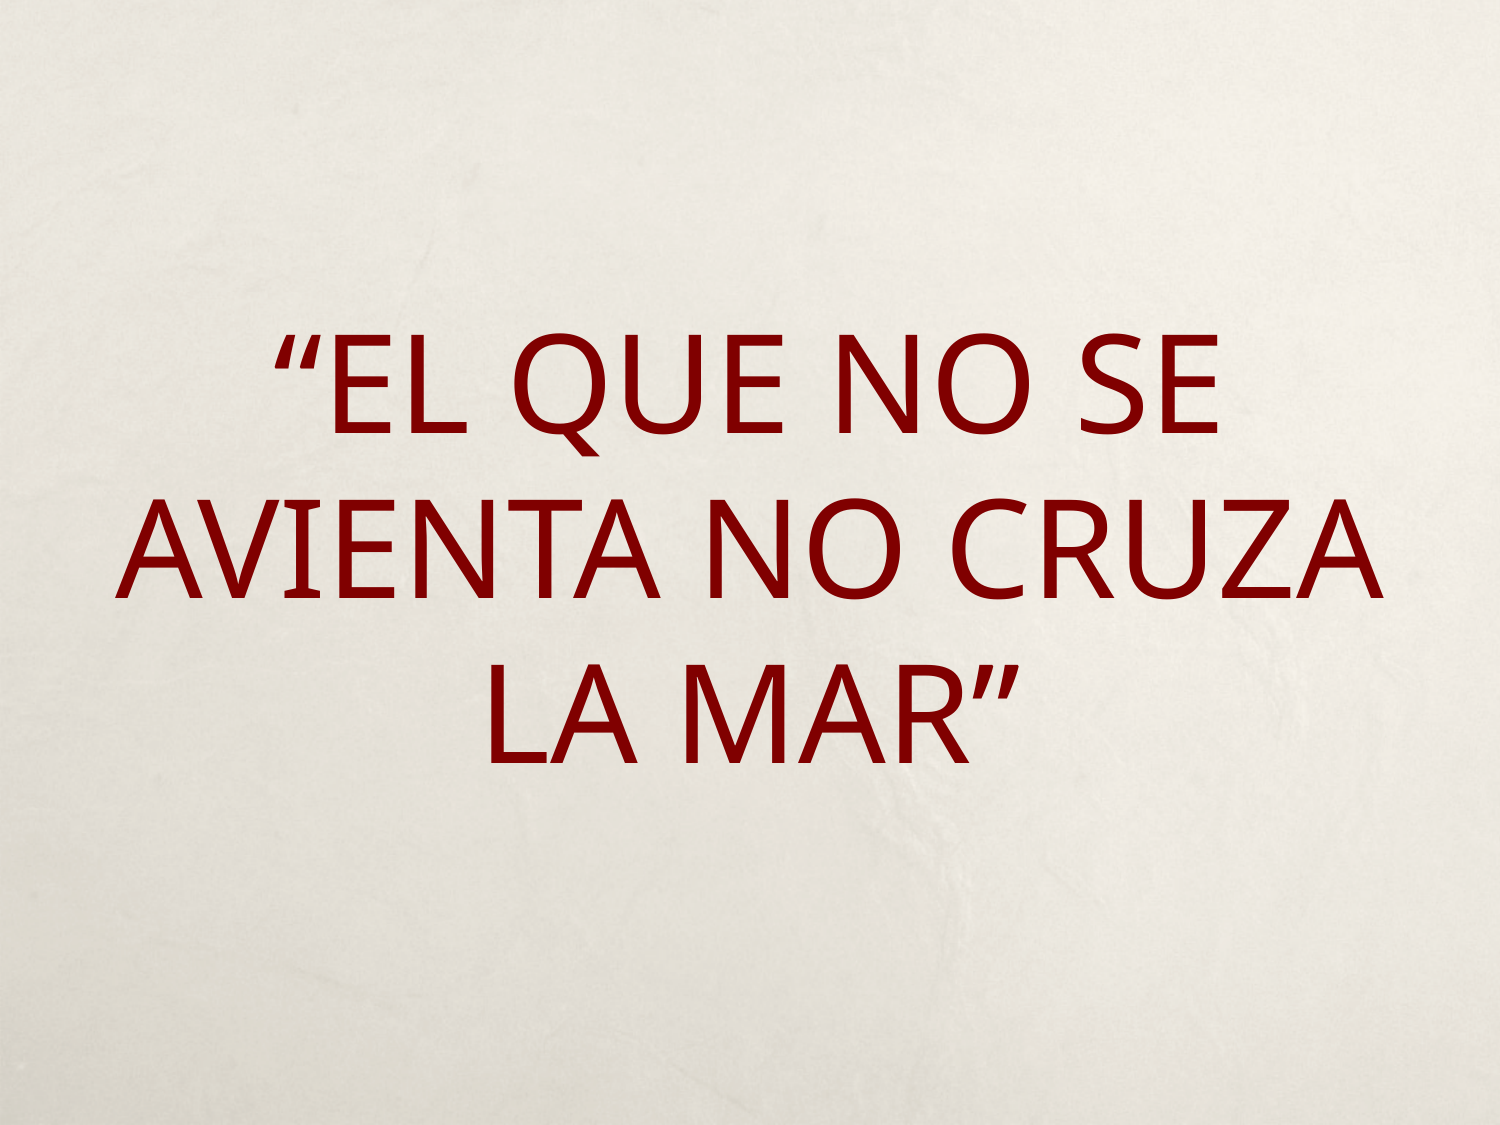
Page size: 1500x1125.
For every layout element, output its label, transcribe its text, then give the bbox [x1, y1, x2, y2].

list “EL QUE NO SE AVIENTA NO CRUZA LA MAR” [81, 288, 1419, 1005]
